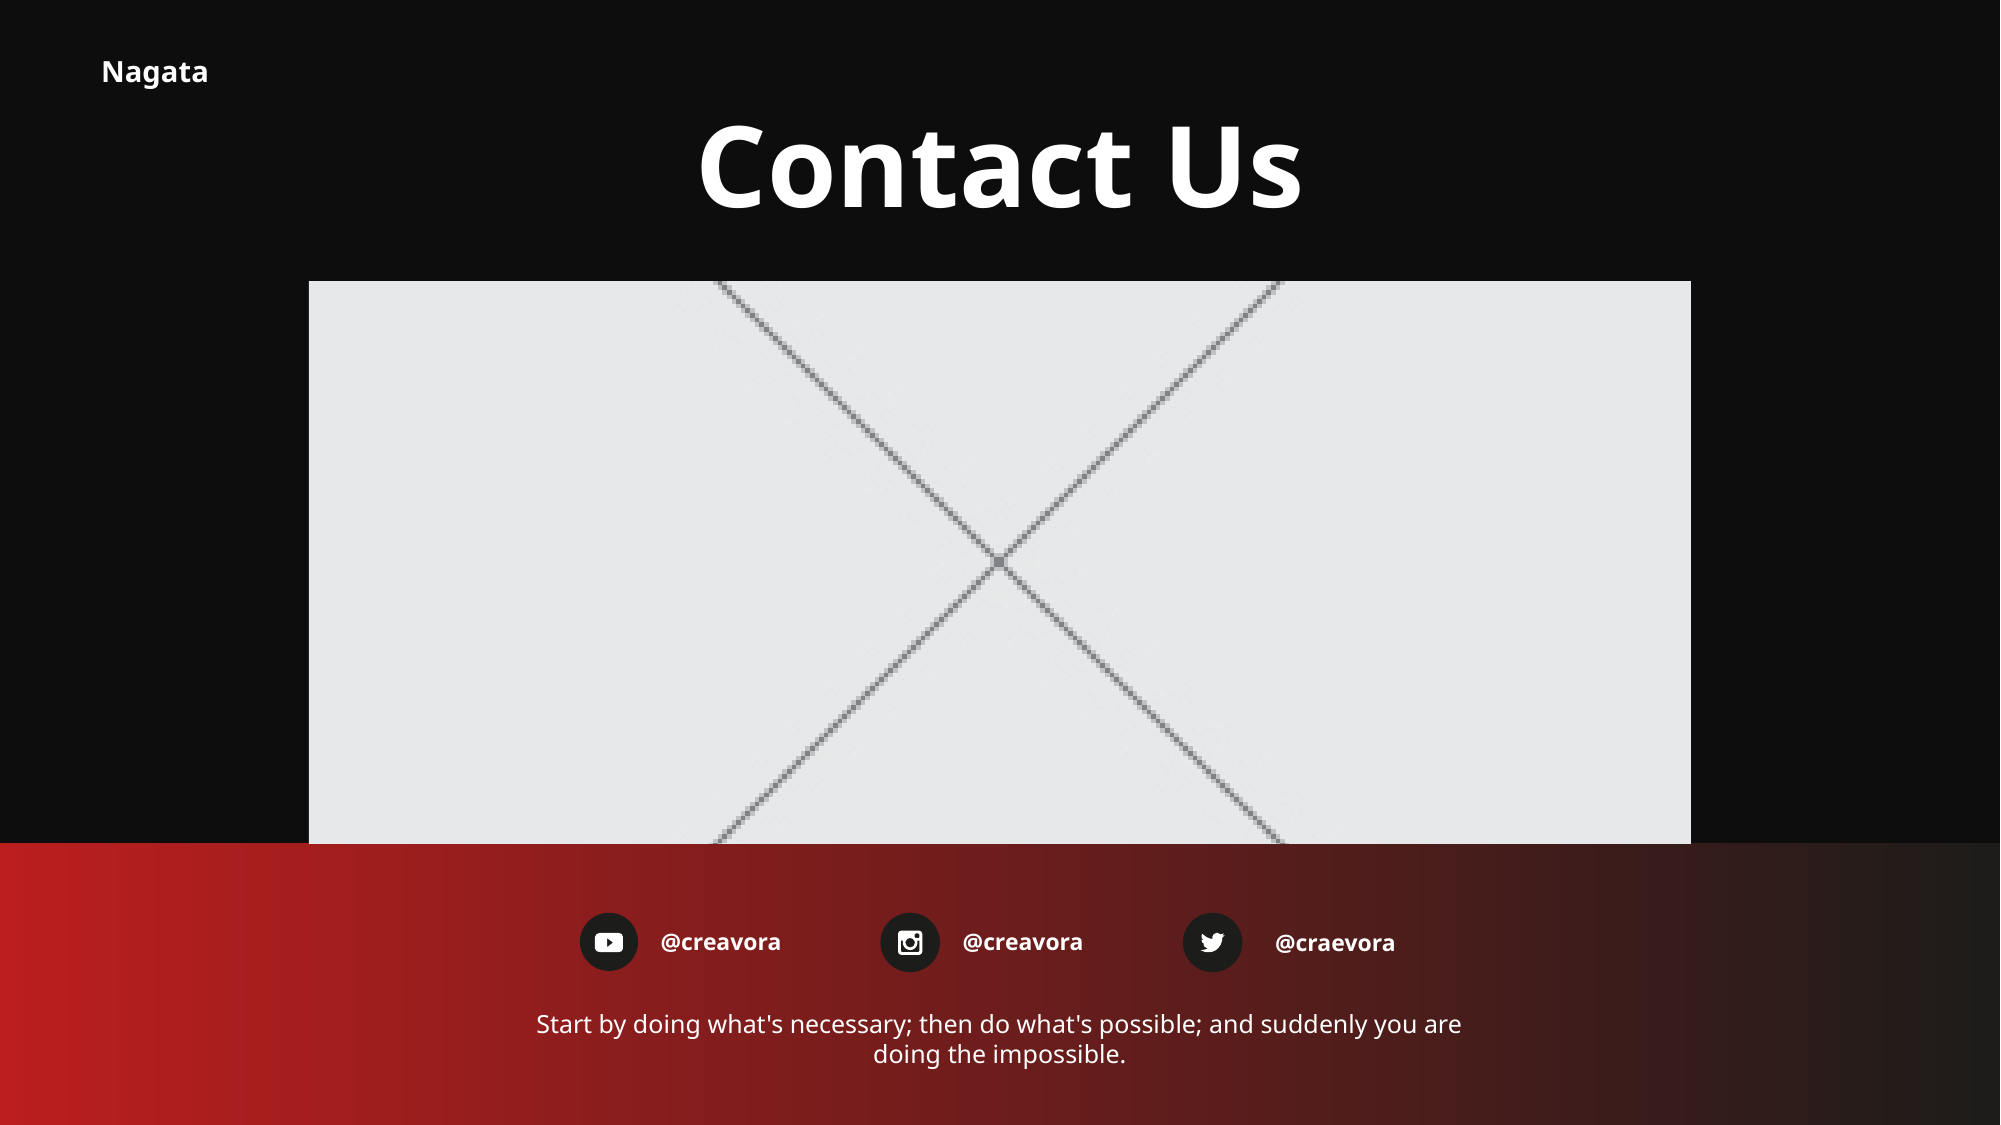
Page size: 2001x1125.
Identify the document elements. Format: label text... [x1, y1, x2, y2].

text_box @creavora [645, 919, 876, 962]
text_box @craevora [1260, 921, 1495, 964]
text_box [594, 932, 623, 953]
picture [308, 281, 1691, 844]
text_box [1183, 911, 1244, 974]
text_box [879, 911, 941, 974]
text_box @creavora [948, 919, 1183, 962]
text_box Start by doing what's necessary; then do what's possible; and suddenly you are doing the impossible. [505, 1000, 1495, 1076]
text_box [578, 911, 640, 972]
text_box [898, 930, 923, 955]
text_box [0, 843, 2000, 1125]
text_box Nagata [86, 46, 275, 96]
text_box [1200, 932, 1225, 953]
text_box Contact Us [343, 87, 1657, 238]
